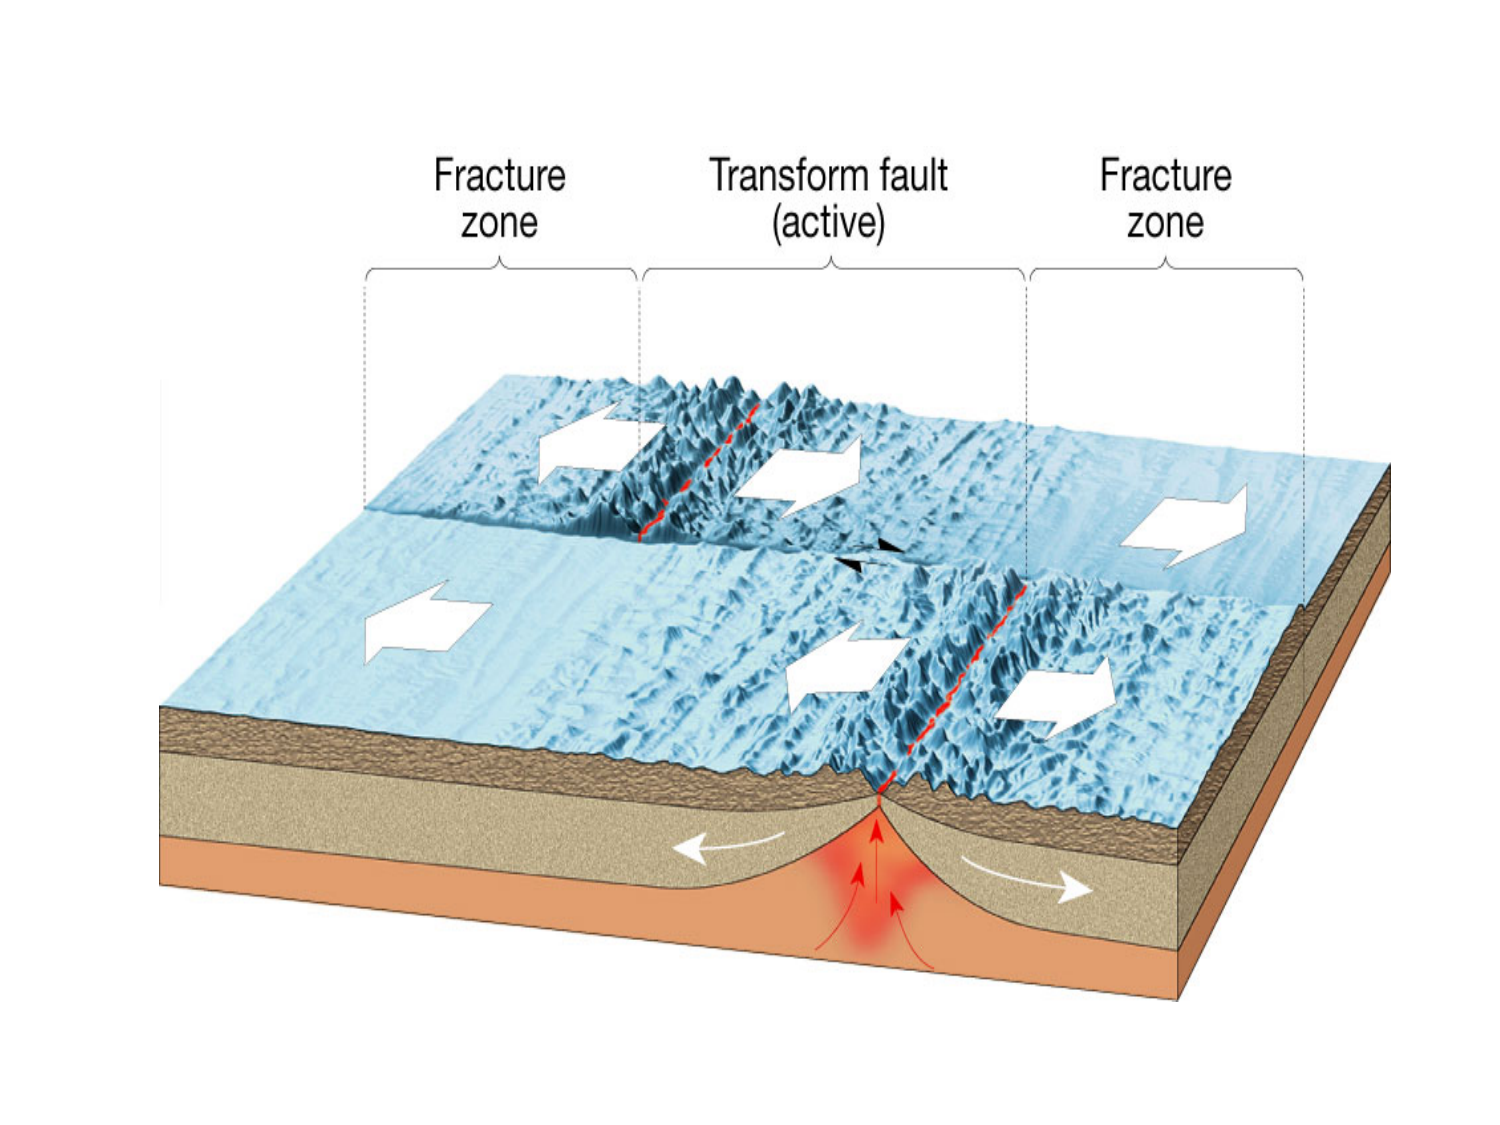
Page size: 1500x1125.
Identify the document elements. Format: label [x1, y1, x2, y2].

text_box [100, 62, 1451, 1086]
picture [158, 146, 1392, 1002]
